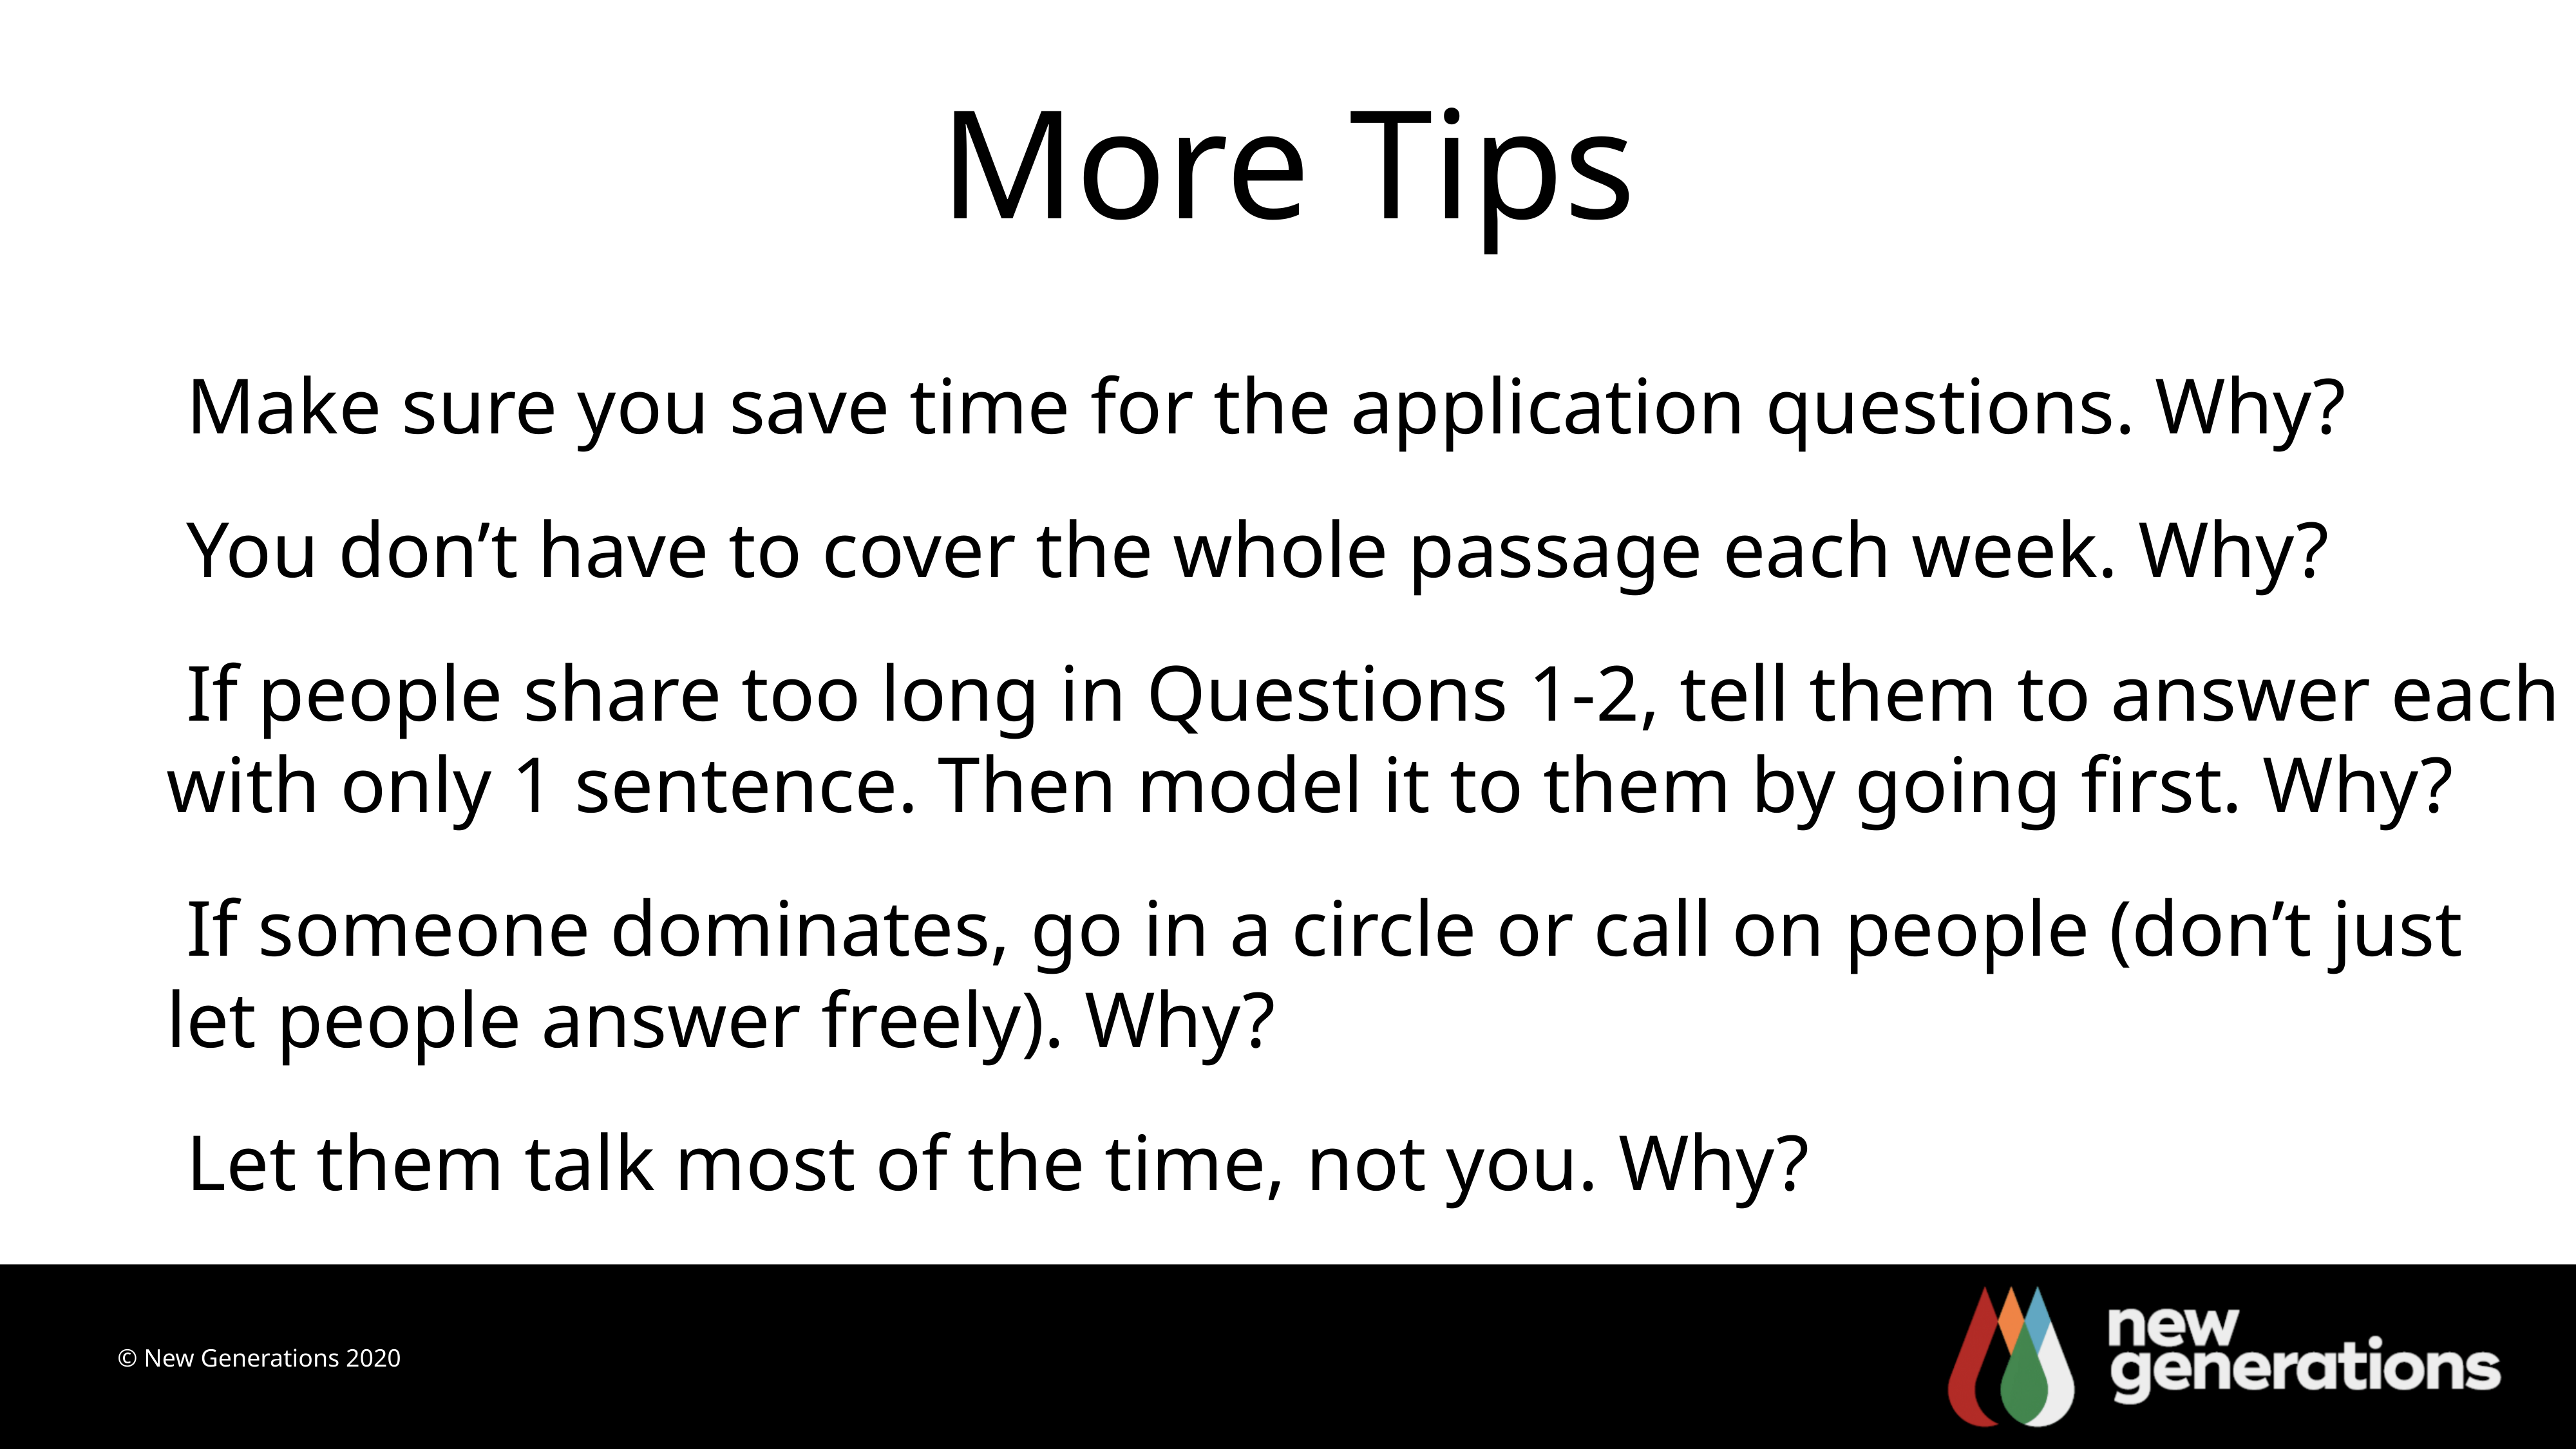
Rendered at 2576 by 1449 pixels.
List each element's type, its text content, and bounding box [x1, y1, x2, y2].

list Make sure you save time for the application questions. Why? You don’t have to cover the whole passage each week. Why? If people share too long in Questions 1-2, tell them to answer each with only 1 sentence. Then model it to them by going first. Why? If someone dominates, go in a circle or call on people (don’t just let people answer freely). Why? Let them talk most of the time, not you. Why? [117, 332, 2576, 1264]
title More Tips [178, 37, 2398, 279]
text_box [0, 1264, 2576, 1449]
